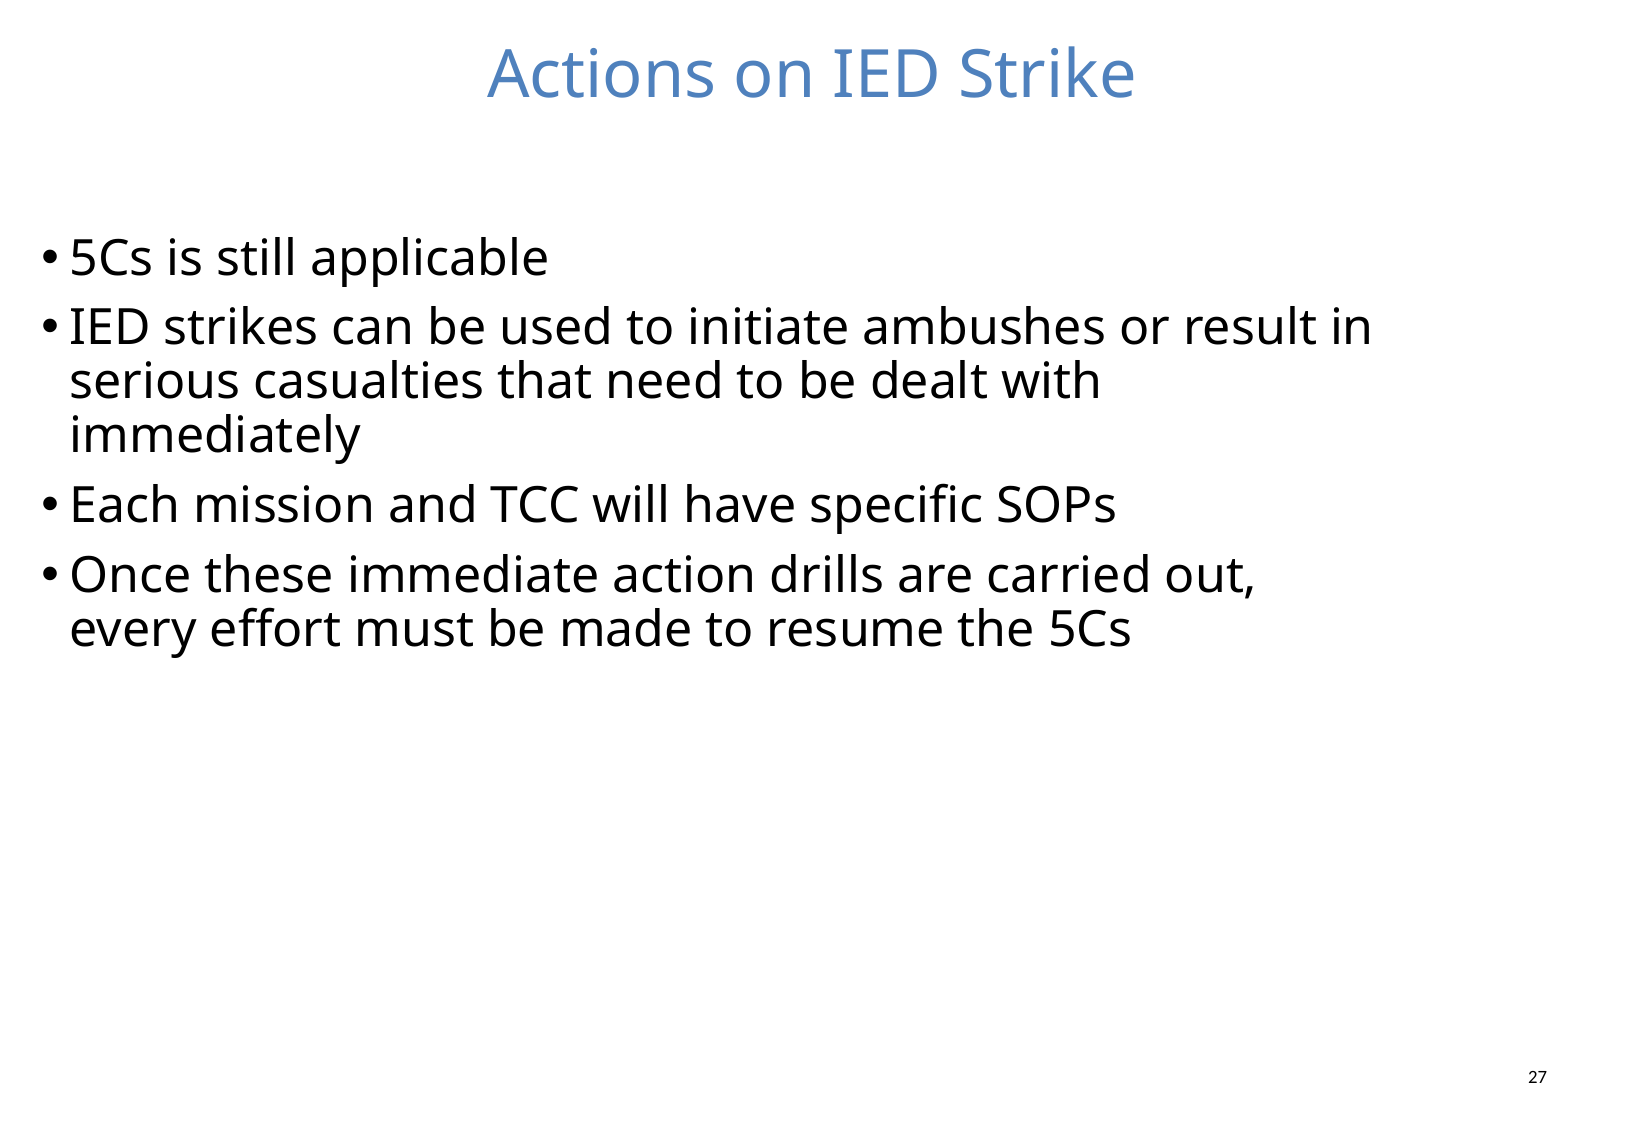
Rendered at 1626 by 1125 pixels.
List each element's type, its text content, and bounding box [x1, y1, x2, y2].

text_box Actions on IED Strike [111, 7, 1514, 135]
list 5Cs is still applicable IED strikes can be used to initiate ambushes or result in serious casualties that need to be dealt with immediately Each mission and TCC will have specific SOPs Once these immediate action drills are carried out, every effort must be made to resume the 5Cs [26, 224, 1395, 948]
